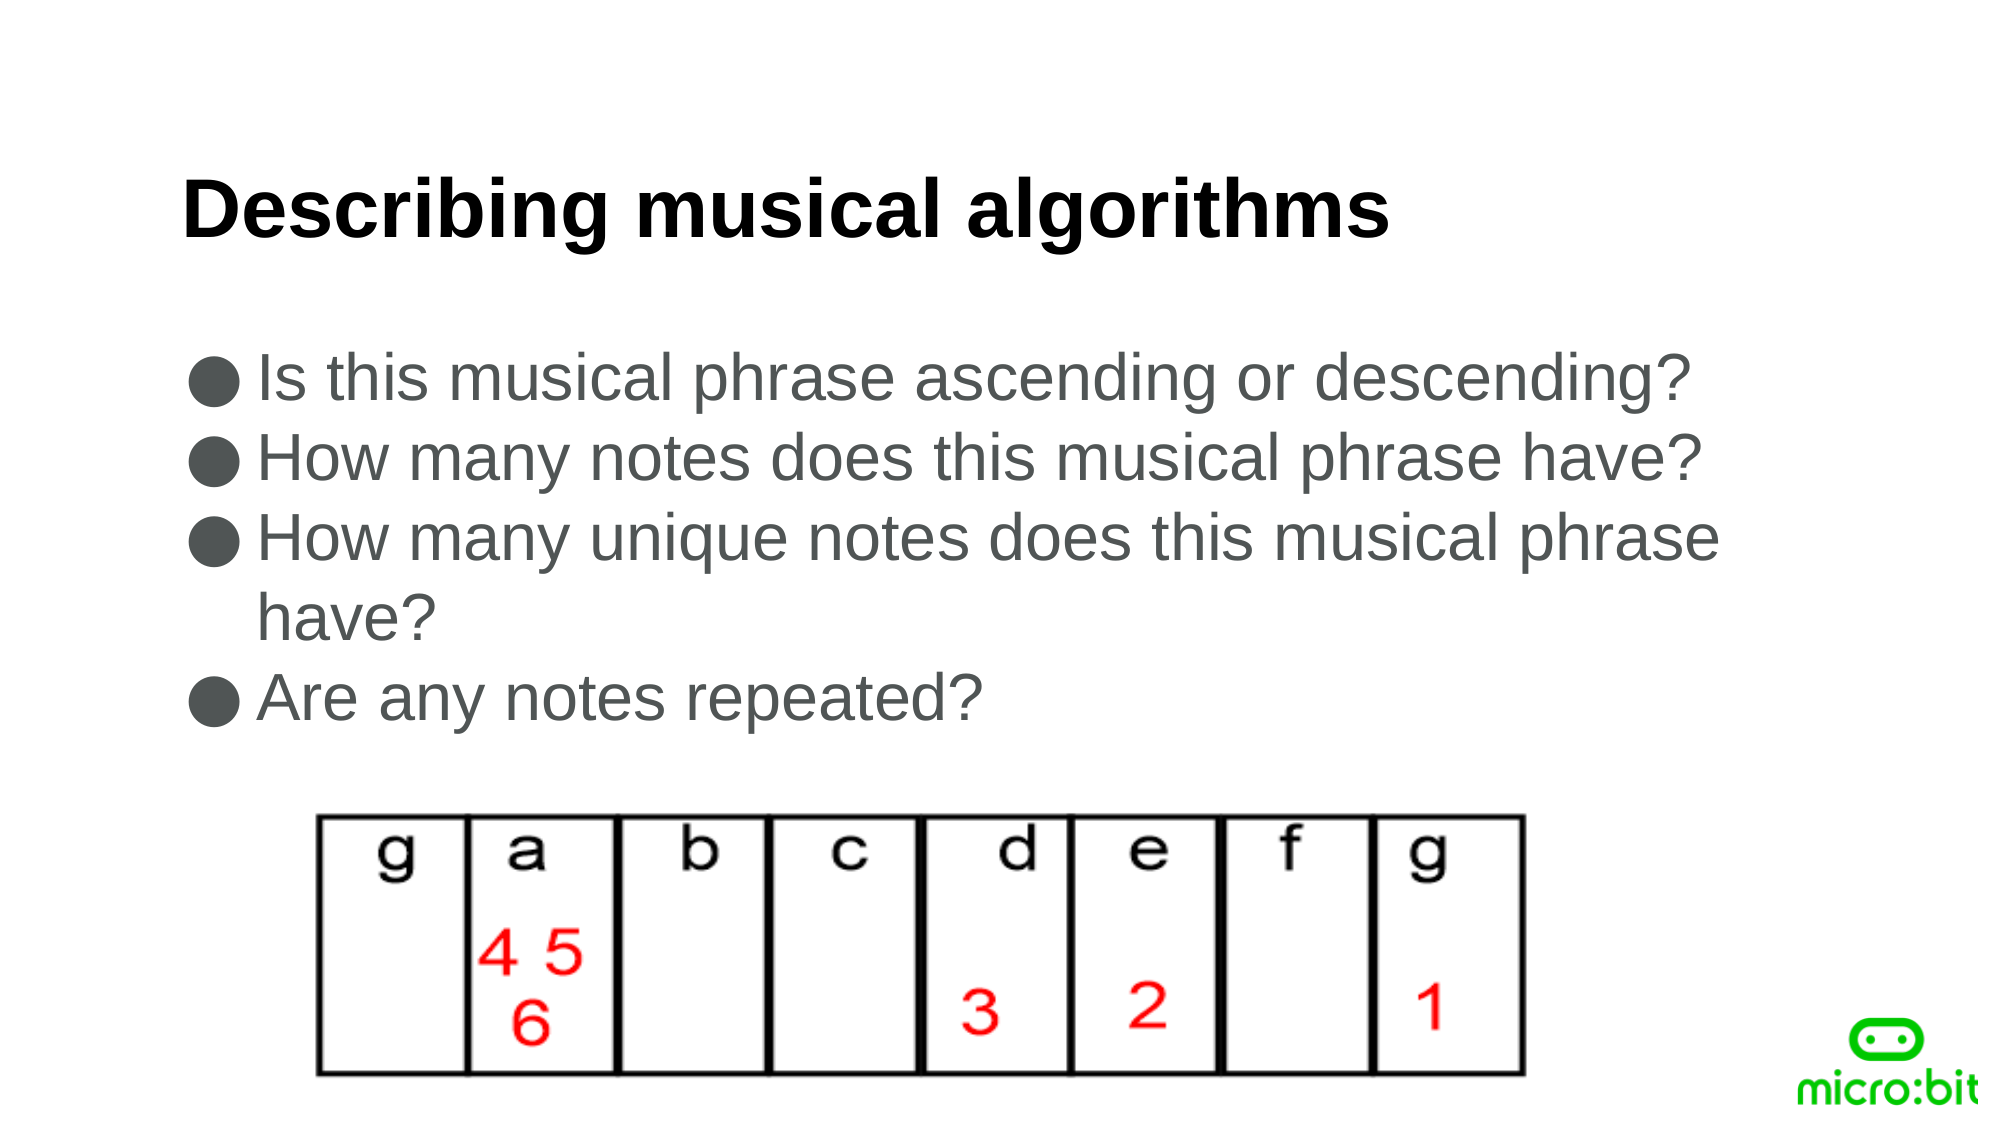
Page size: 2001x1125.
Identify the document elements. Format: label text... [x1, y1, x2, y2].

picture [1797, 1017, 1978, 1106]
picture [276, 747, 1575, 1125]
text_box Describing musical algorithms Is this musical phrase ascending or descending? How many notes does this musical phrase have? How many unique notes does this musical phrase have? Are any notes repeated? [166, 60, 1918, 884]
